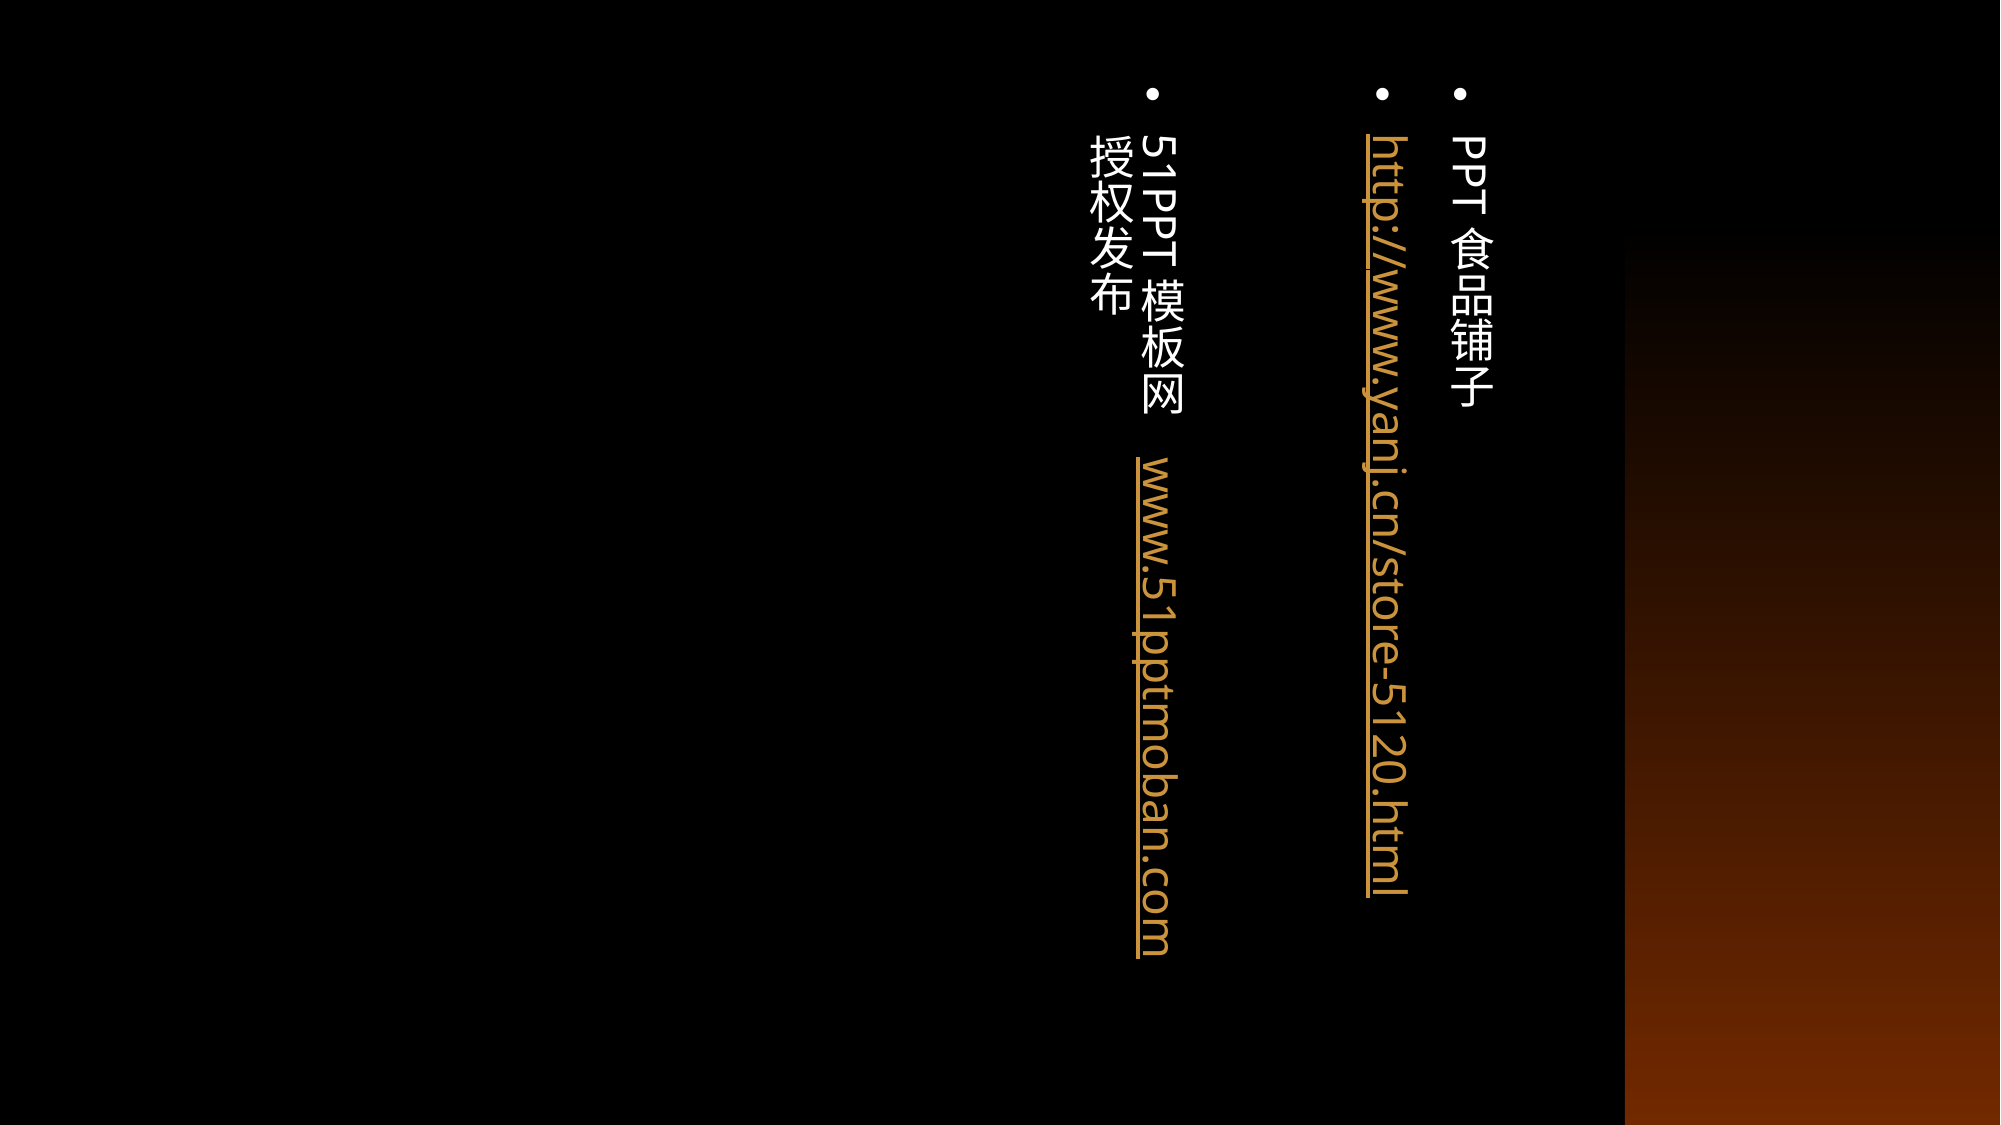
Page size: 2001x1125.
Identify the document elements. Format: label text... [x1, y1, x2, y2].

list PPT食品铺子 http://www.yanj.cn/store-5120.html 51PPT模板网 www.51pptmoban.com 授权发布 [101, 81, 1500, 1038]
